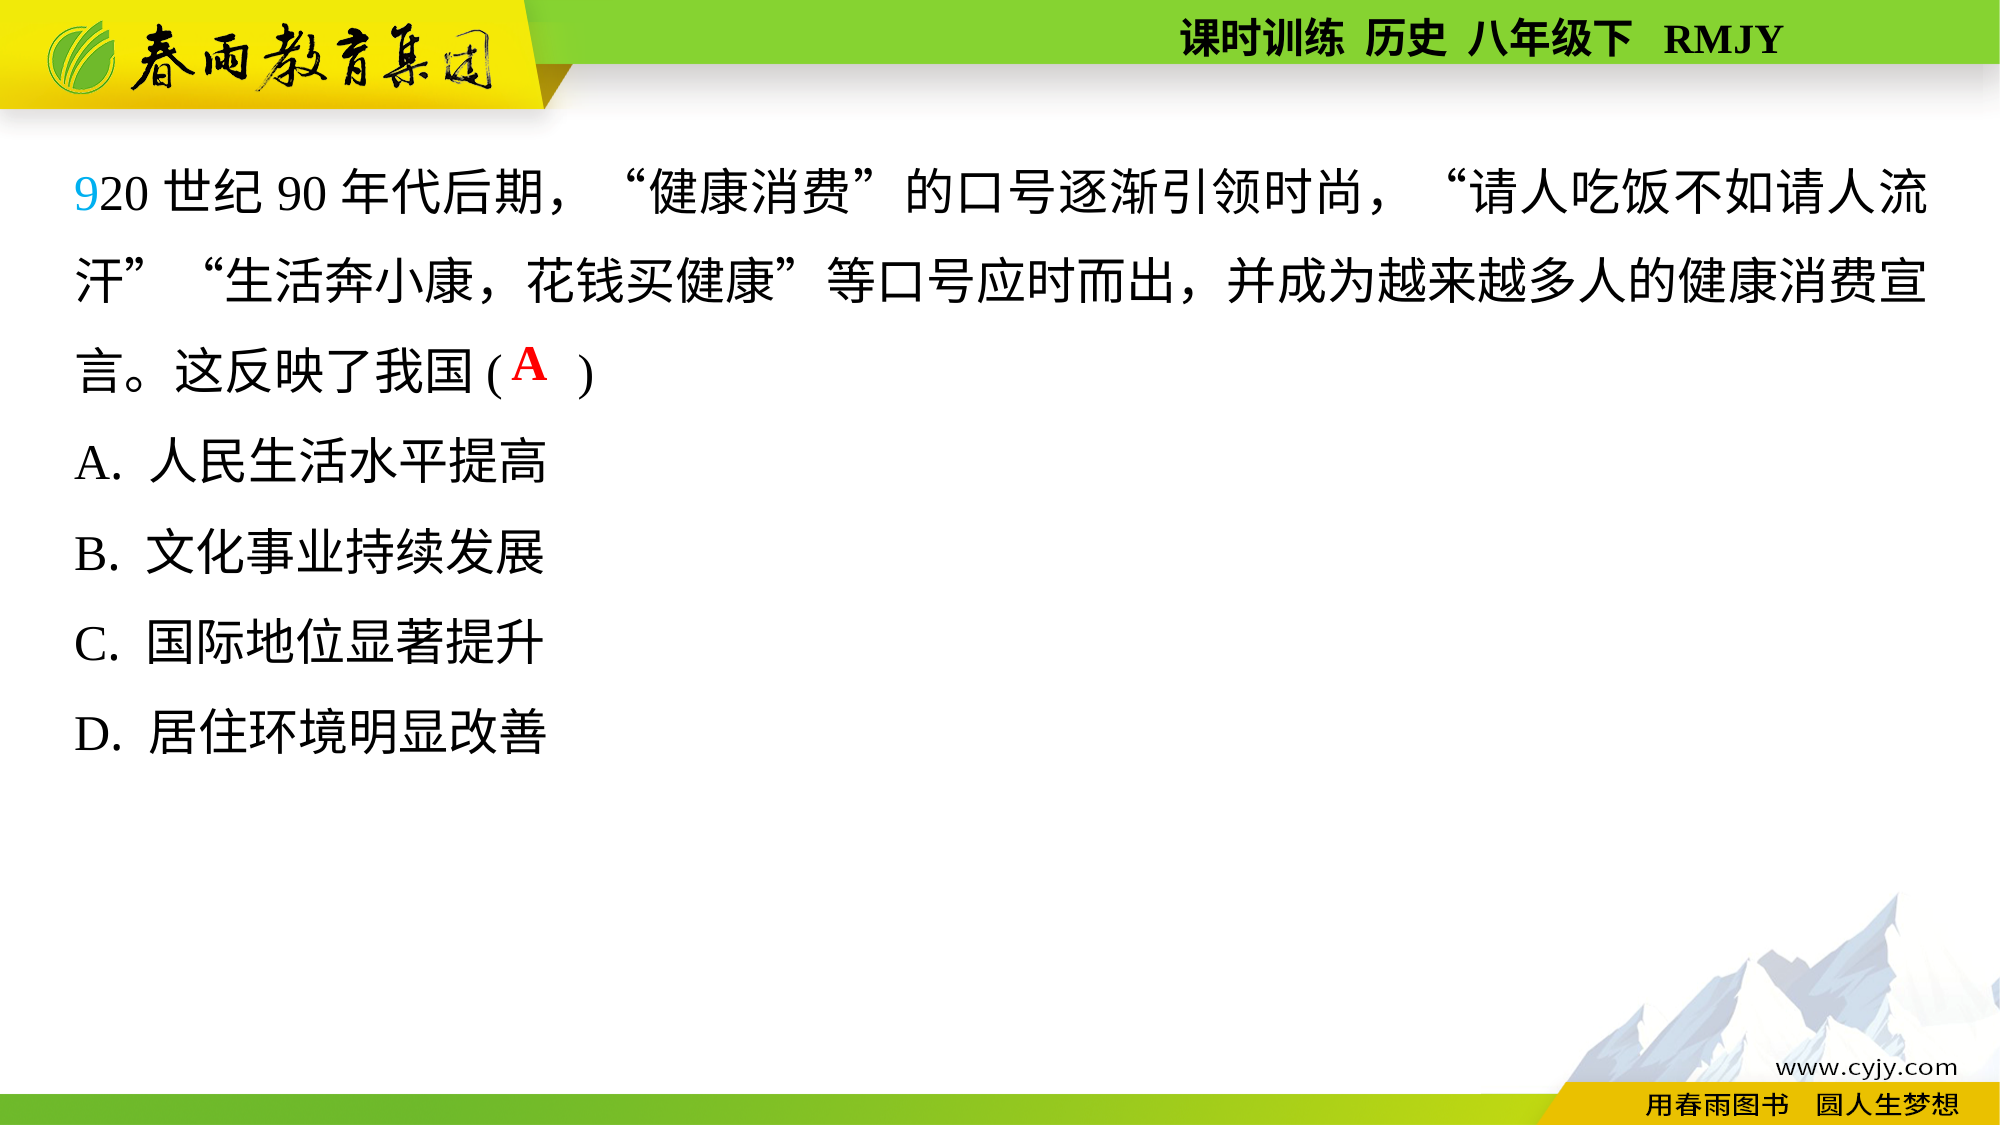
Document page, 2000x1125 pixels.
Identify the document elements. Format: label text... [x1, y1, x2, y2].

text_box A [496, 323, 563, 399]
list 920世纪90年代后期，“健康消费”的口号逐渐引领时尚，“请人吃饭不如请人流汗”“生活奔小康，花钱买健康”等口号应时而出，并成为越来越多人的健康消费宣言。这反映了我国( ) A. 人民生活水平提高 B. 文化事业持续发展 C. 国际地位显著提升 D. 居住环境明显改善 [59, 122, 1944, 763]
picture [0, 0, 2000, 1125]
